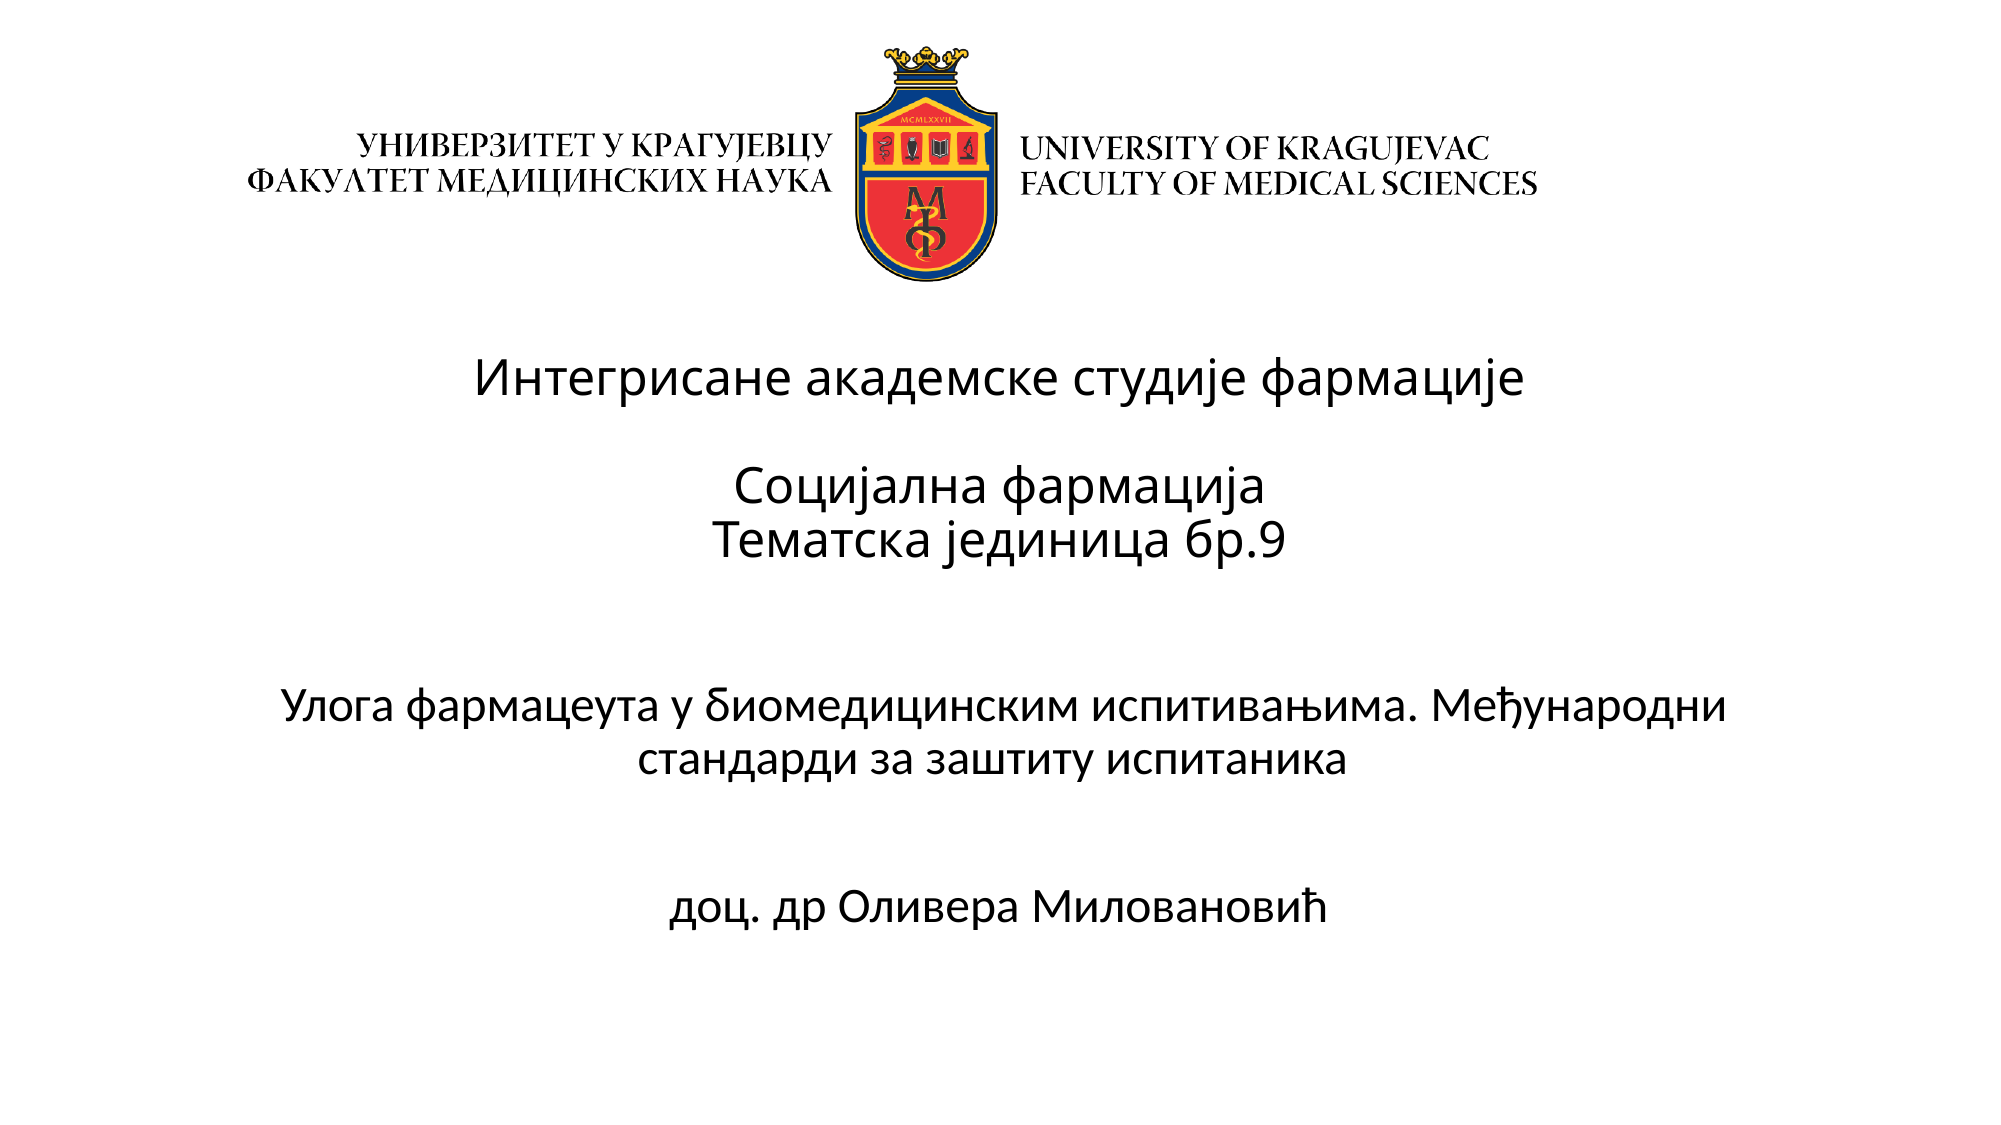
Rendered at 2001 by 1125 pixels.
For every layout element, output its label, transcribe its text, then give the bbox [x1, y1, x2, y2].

title Интегрисане академске студије фармације Социјална фармација Тематска јединица бр.9 [249, 184, 1750, 576]
subtitle Улога фармацеута у биомедицинским испитивањима. Међународни стандарди за заштиту испитаника доц. др Оливера Миловановић [254, 671, 1755, 943]
picture [247, 45, 1537, 282]
